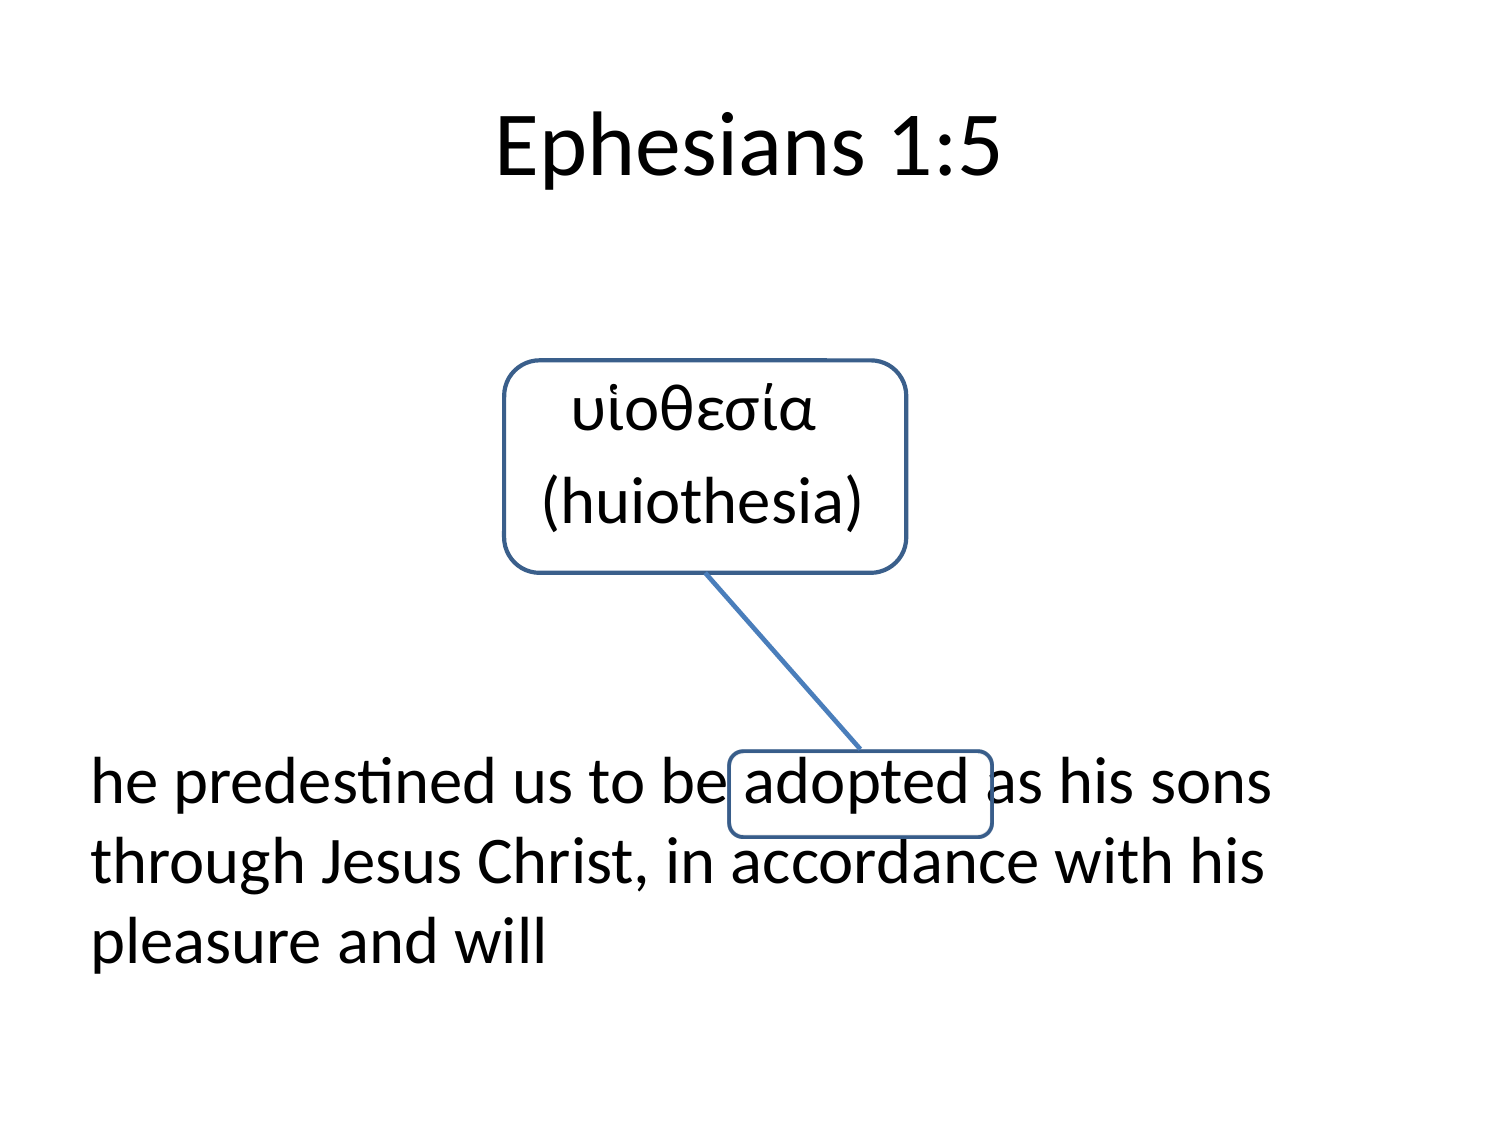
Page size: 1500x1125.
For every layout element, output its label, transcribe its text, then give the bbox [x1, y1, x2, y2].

text_box [501, 358, 909, 575]
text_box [704, 572, 861, 750]
picture [727, 748, 994, 839]
list υἱοθεσία (huiothesia) he predestined us to be adopted as his sons through Jesus Christ, in accordance with his pleasure and will [75, 262, 1425, 1005]
title Ephesians 1:5 [75, 45, 1425, 233]
